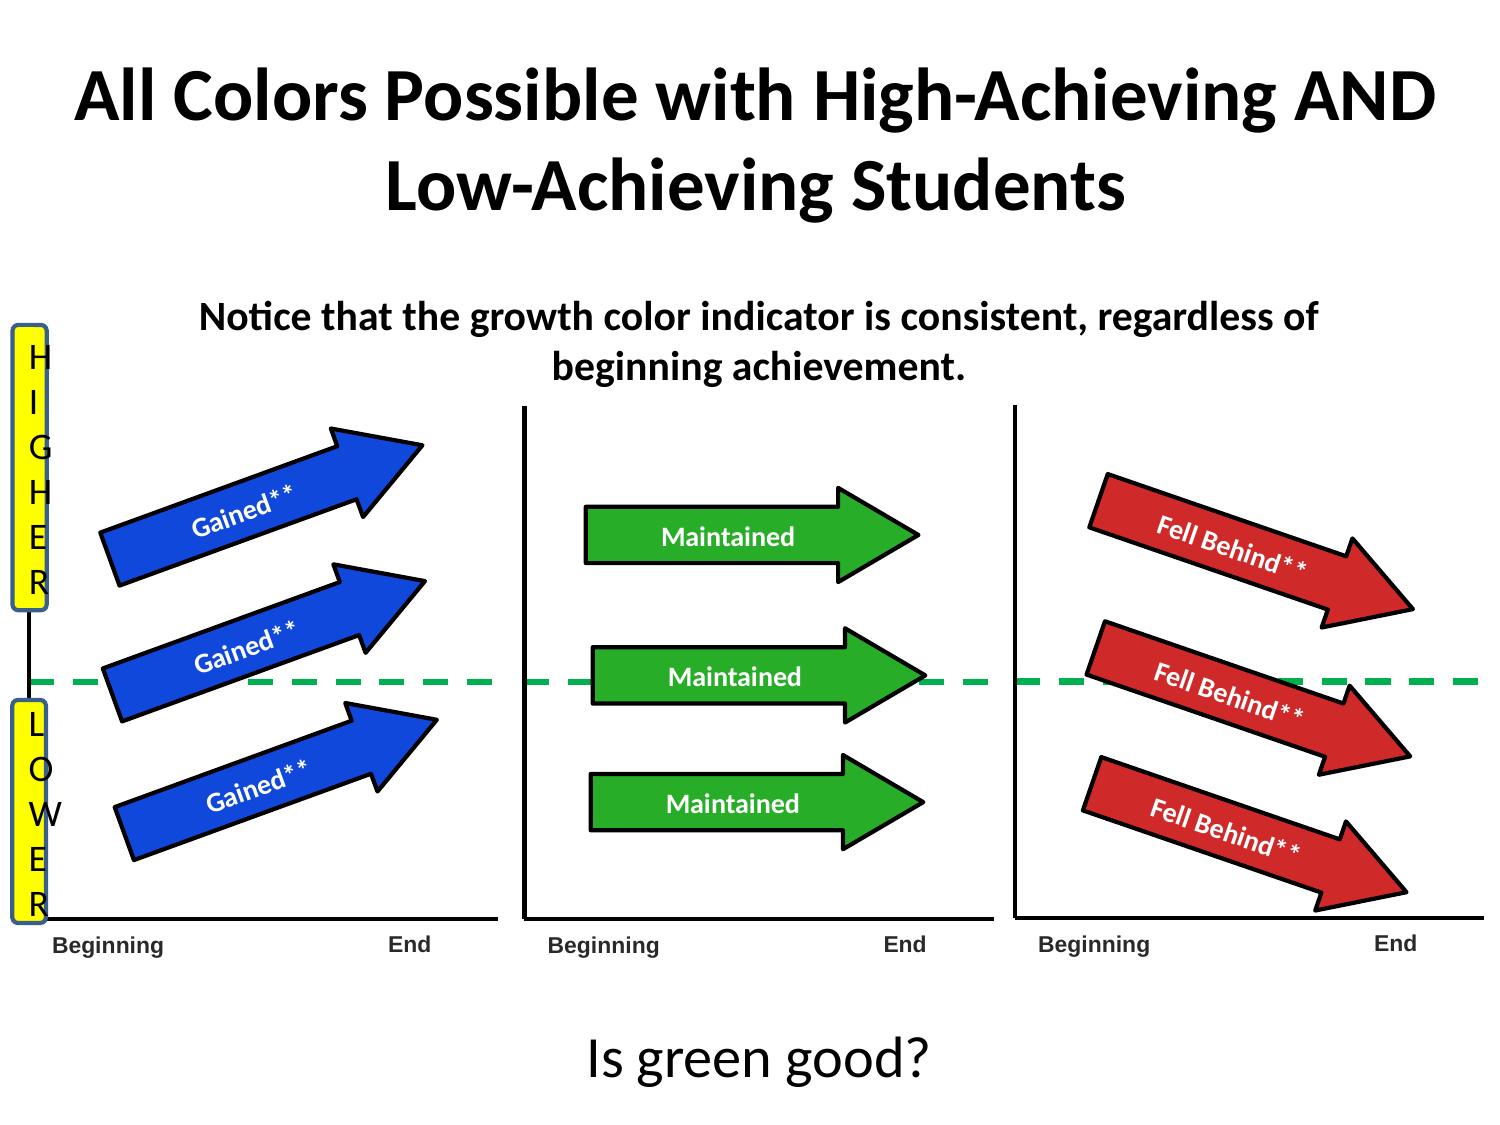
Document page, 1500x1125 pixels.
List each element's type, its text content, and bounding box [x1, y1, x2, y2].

list All Colors Possible with High-Achieving AND Low-Achieving Students [28, 37, 1485, 183]
text_box HIGH ER [10, 322, 49, 612]
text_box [515, 405, 994, 967]
text_box Is green good? [571, 1011, 947, 1097]
text_box Notice that the growth color indicator is consistent, regardless of beginning achievement. [150, 281, 1368, 397]
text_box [19, 405, 499, 967]
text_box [1005, 405, 1485, 966]
text_box LOWER [10, 698, 14, 924]
